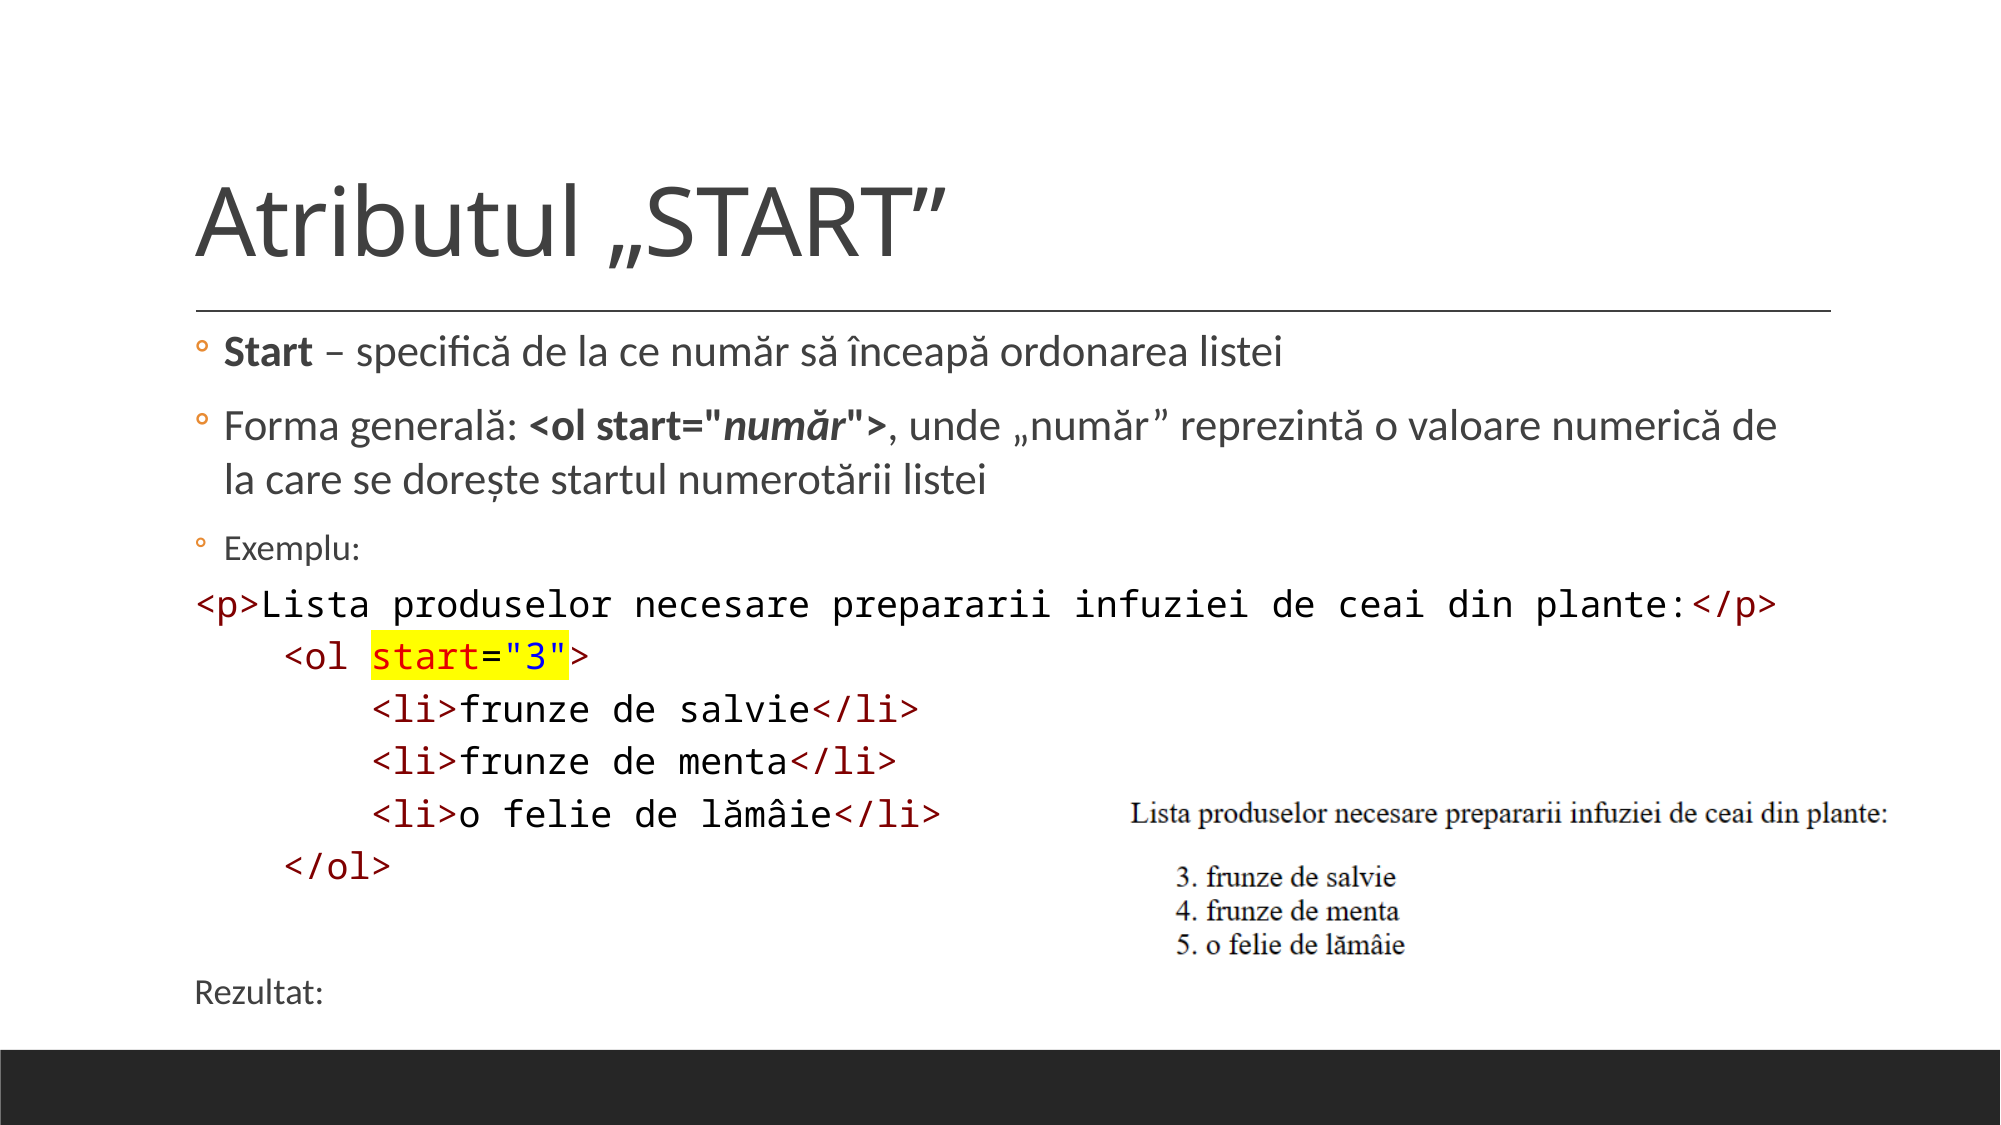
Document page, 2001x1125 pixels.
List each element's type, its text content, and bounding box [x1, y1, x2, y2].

list Start – specifică de la ce număr să înceapă ordonarea listei Forma generală: <ol start="număr">, unde „număr” reprezintă o valoare numerică de la care se doreşte startul numerotării listei Exemplu: <p>Lista produselor necesare prepararii infuziei de ceai din plante:</p> <ol start="3"> <li>frunze de salvie</li> <li>frunze de menta</li> <li>o felie de lămâie</li> </ol> Rezultat: [180, 314, 1812, 1059]
picture [1121, 778, 1901, 973]
title Atributul „START” [180, 47, 1830, 285]
